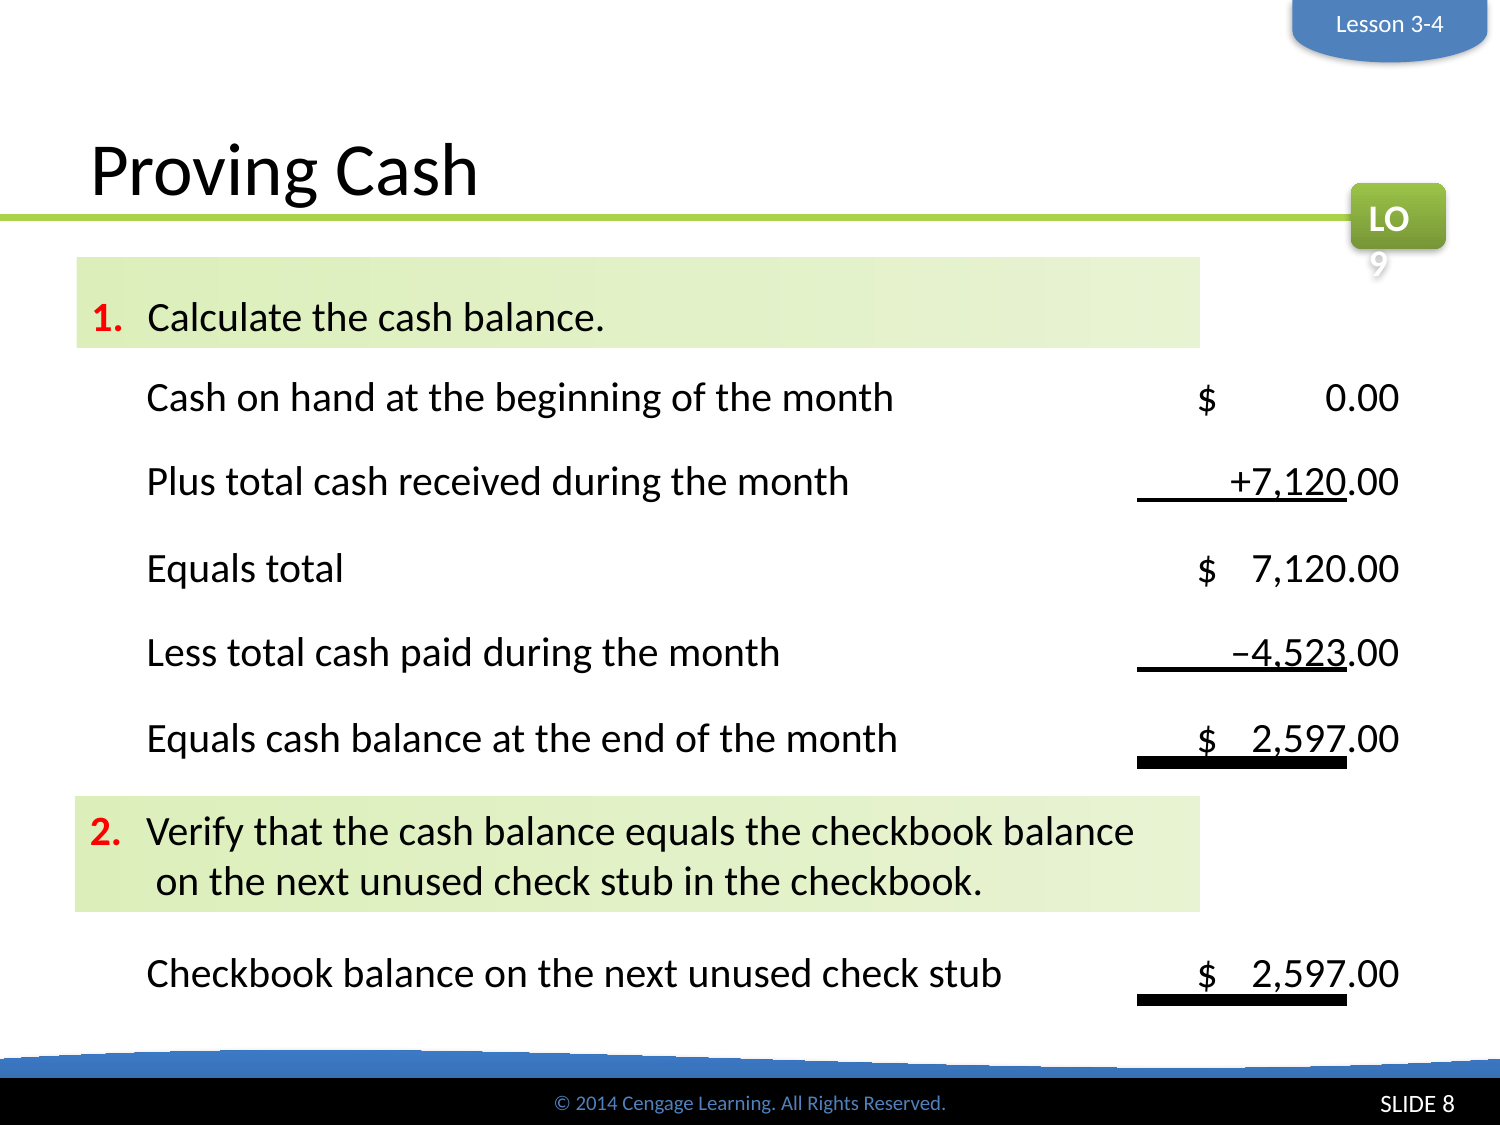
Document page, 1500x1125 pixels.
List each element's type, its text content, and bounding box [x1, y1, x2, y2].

text_box Plus total cash received during the month +7,120.00 [74, 416, 1425, 503]
text_box LO9 [1350, 183, 1446, 250]
text_box Equals total $ 7,120.00 [74, 503, 1425, 587]
text_box Cash on hand at the beginning of the month $ 0.00 [74, 337, 1425, 416]
text_box [1292, 0, 1488, 63]
slide_number SLIDE 8 [1170, 1080, 1470, 1125]
text_box Lesson 3-4 [1321, 0, 1459, 45]
text_box Checkbook balance on the next unused check stub $ 2,597.00 [74, 908, 1425, 1004]
title Proving Cash [75, 29, 1350, 218]
text_box Equals cash balance at the end of the month $ 2,597.00 [74, 673, 1425, 768]
text_box 1. Calculate the cash balance. [76, 257, 1200, 337]
text_box Less total cash paid during the month –4,523.00 [74, 587, 1425, 673]
text_box 2. Verify that the cash balance equals the checkbook balance on the next unused check stub in the checkbook. [74, 796, 1200, 908]
